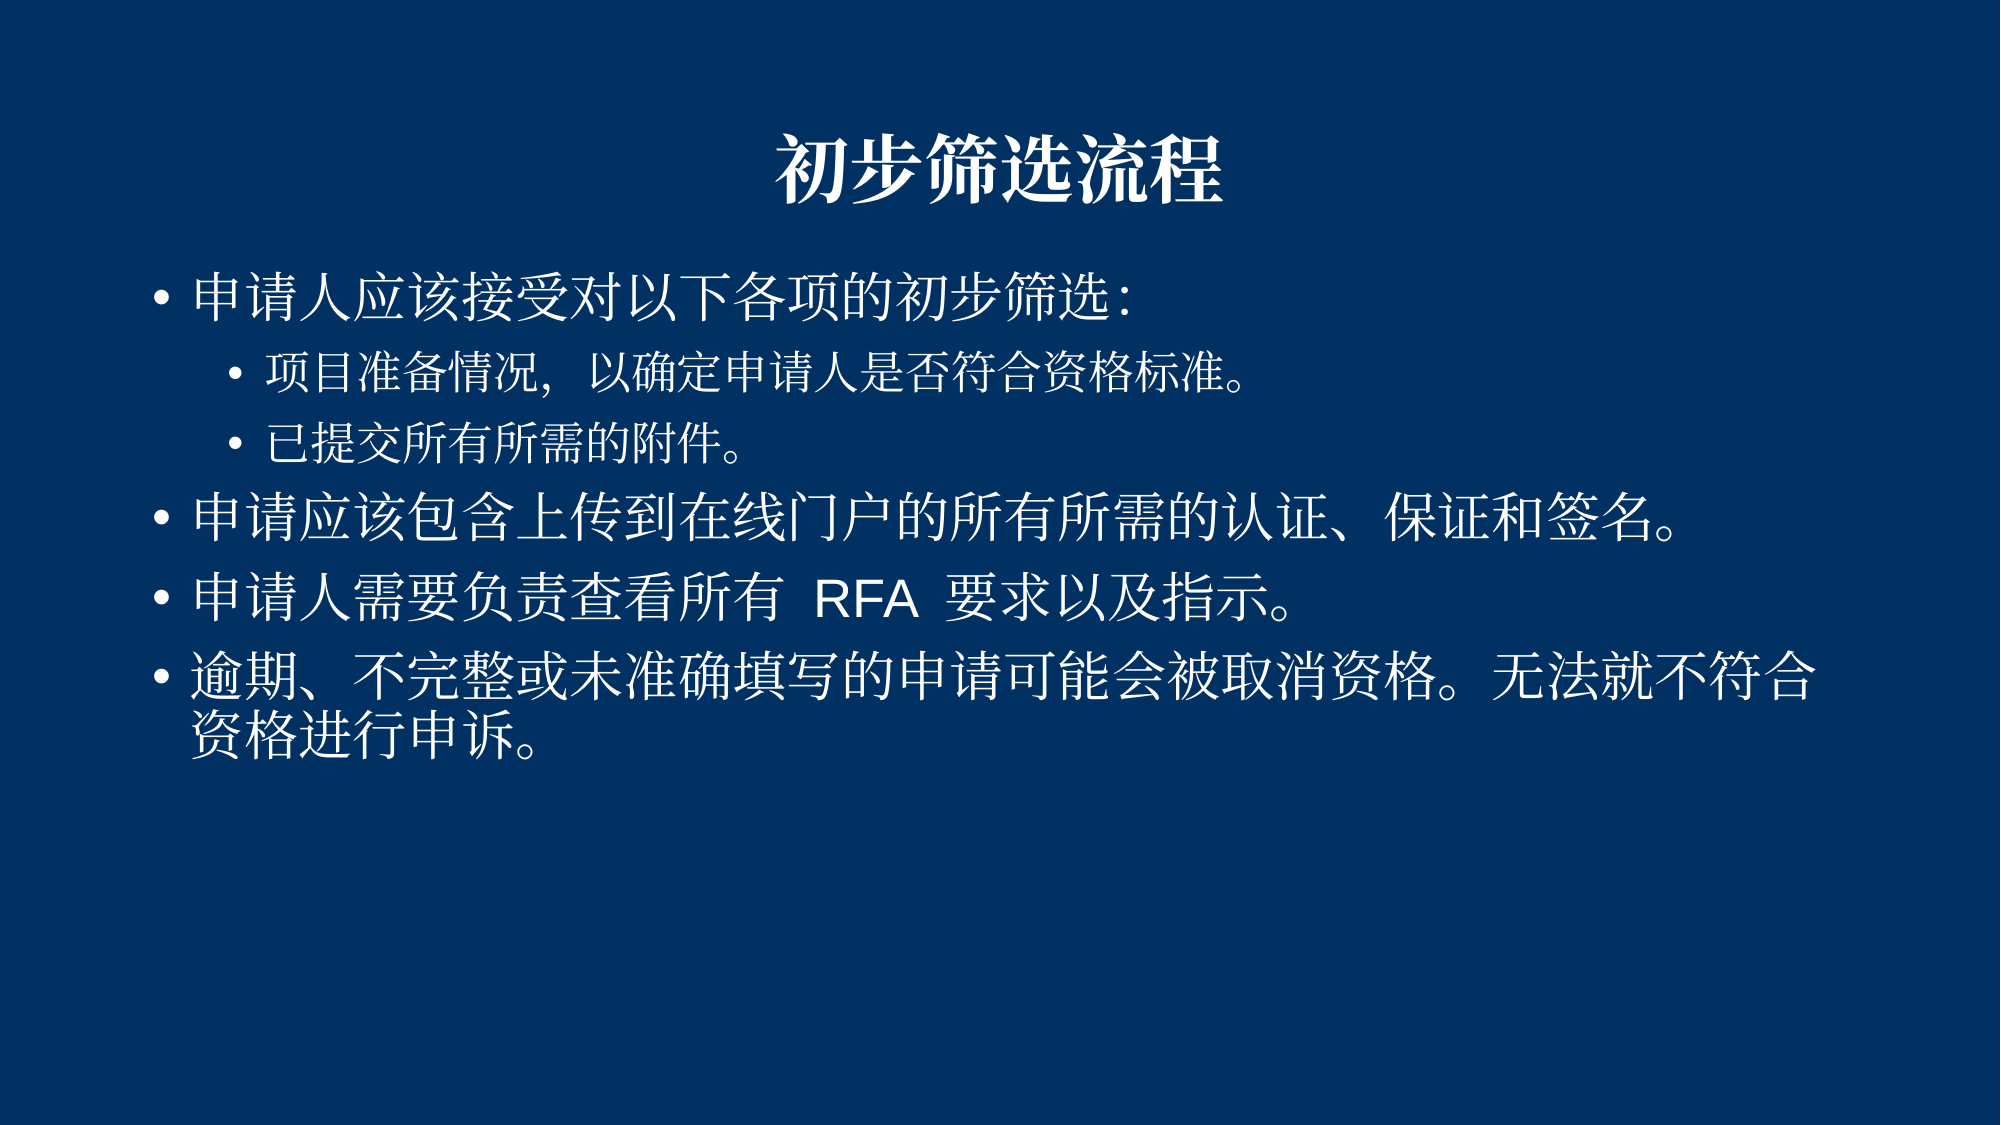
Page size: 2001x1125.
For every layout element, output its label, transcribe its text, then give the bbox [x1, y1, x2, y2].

title 初步筛选流程 [137, 64, 1863, 263]
list 申请人应该接受对以下各项的初步筛选： 项目准备情况，以确定申请人是否符合资格标准。 已提交所有所需的附件。 申请应该包含上传到在线门户的所有所需的认证、保证和签名。 申请人需要负责查看所有 RFA 要求以及指示。 逾期、不完整或未准确填写的申请可能会被取消资格。无法就不符合资格进行申诉。 [137, 263, 1863, 917]
